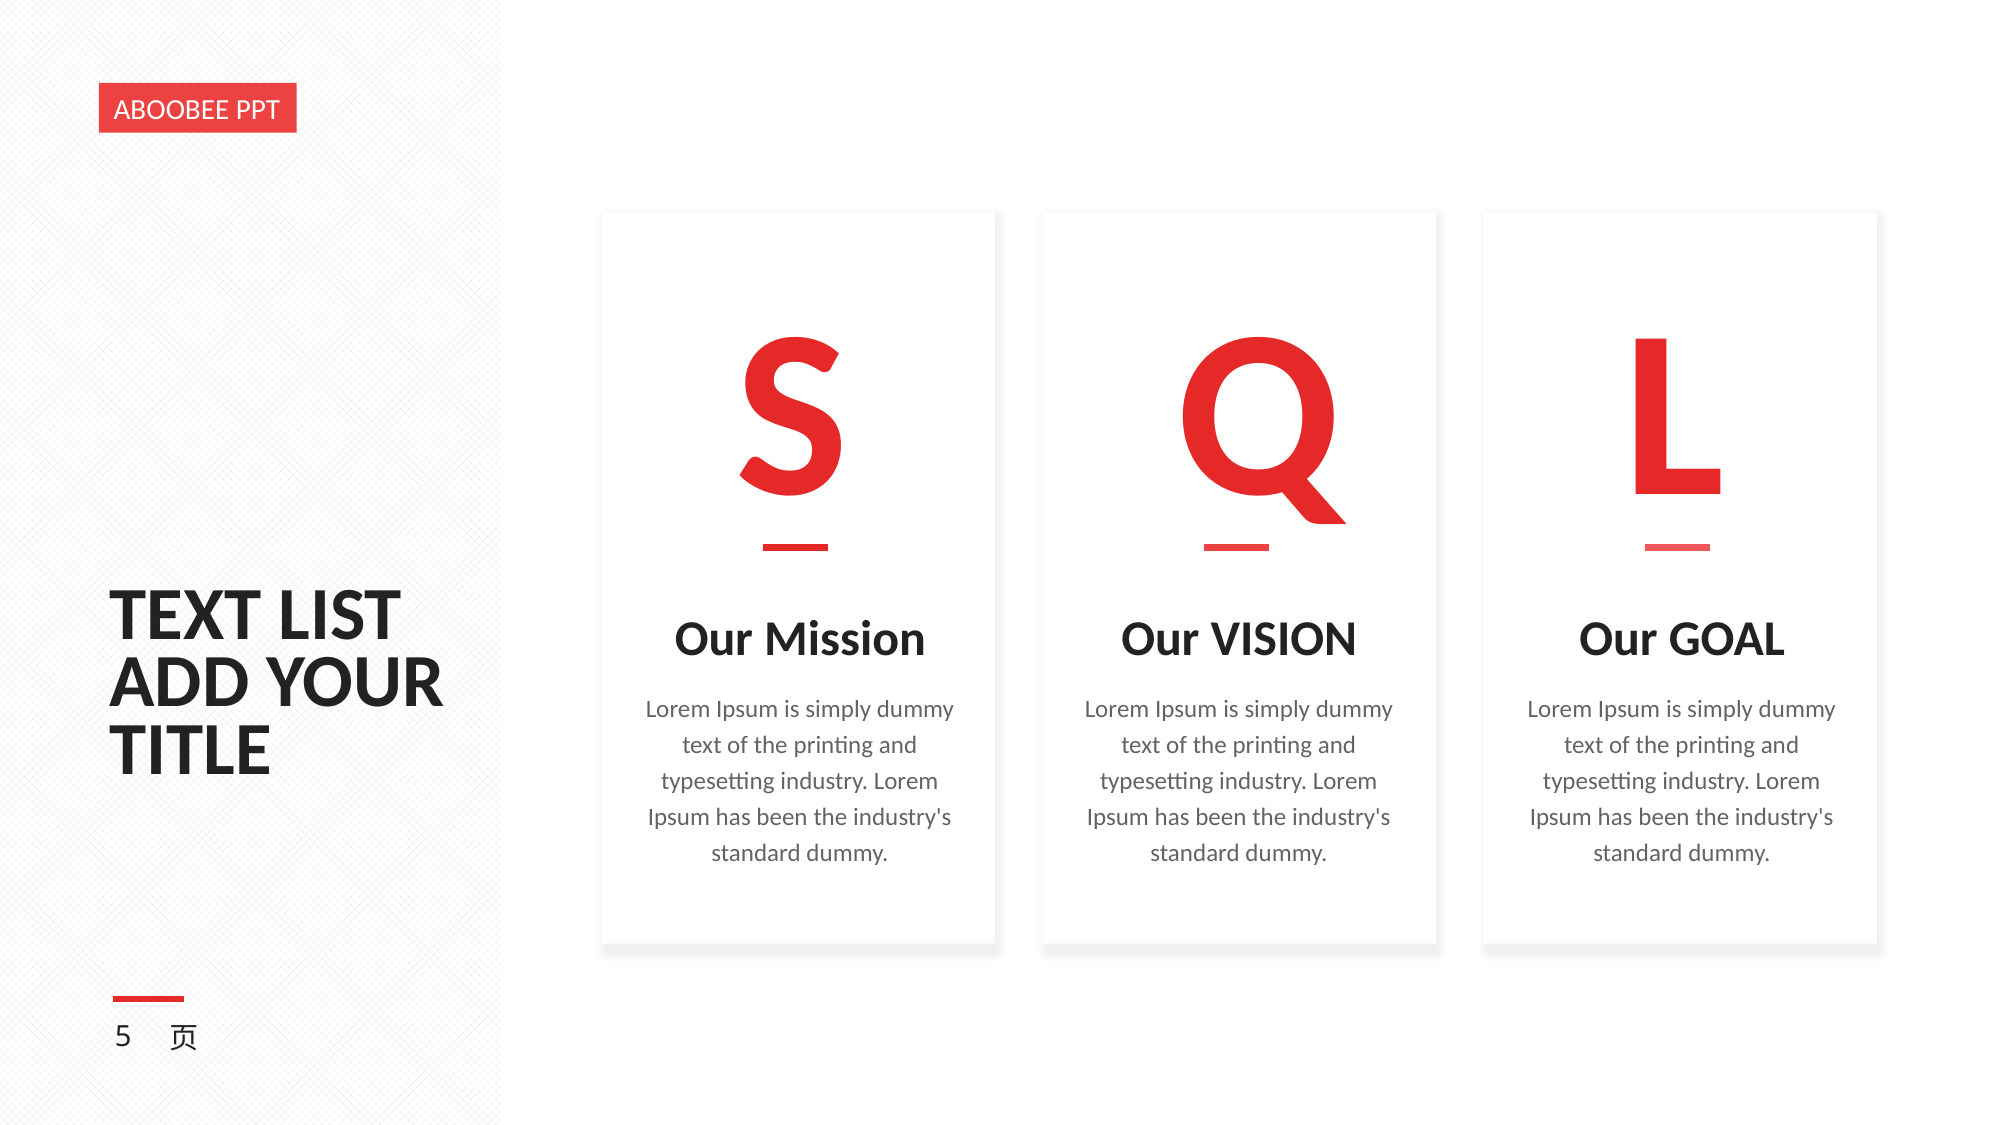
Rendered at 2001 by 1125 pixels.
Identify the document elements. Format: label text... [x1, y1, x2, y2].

title TEXT LIST ADD YOUR TITLE [94, 578, 499, 951]
text_box ABOOBEE PPT [98, 82, 297, 133]
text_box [1042, 212, 1437, 944]
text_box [601, 212, 996, 944]
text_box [1483, 212, 1877, 944]
